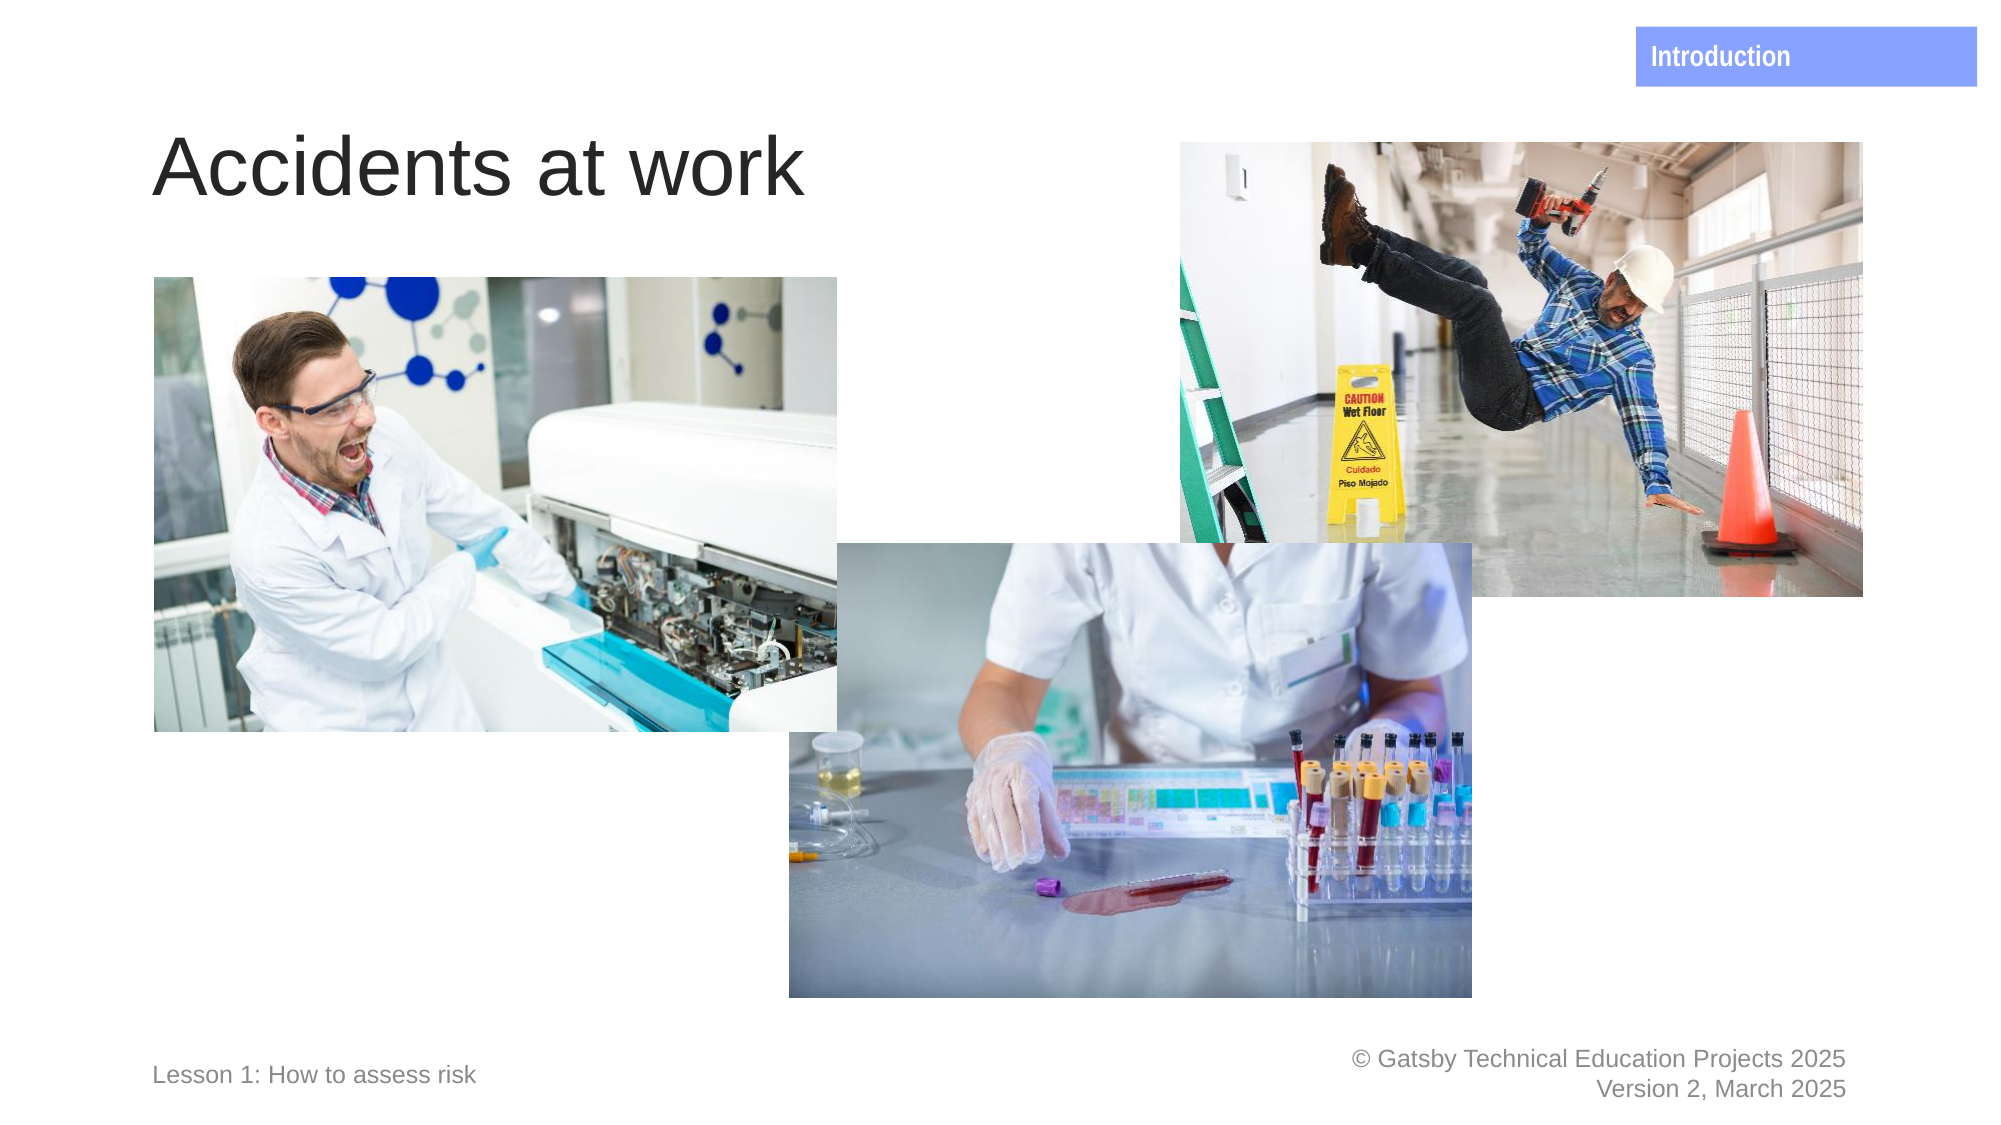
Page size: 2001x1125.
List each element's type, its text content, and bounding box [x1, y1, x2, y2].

list Lesson 1: How to assess risk [137, 1042, 829, 1103]
title Accidents at work [137, 59, 1863, 278]
picture [154, 142, 1863, 998]
list Introduction [1636, 26, 1978, 87]
